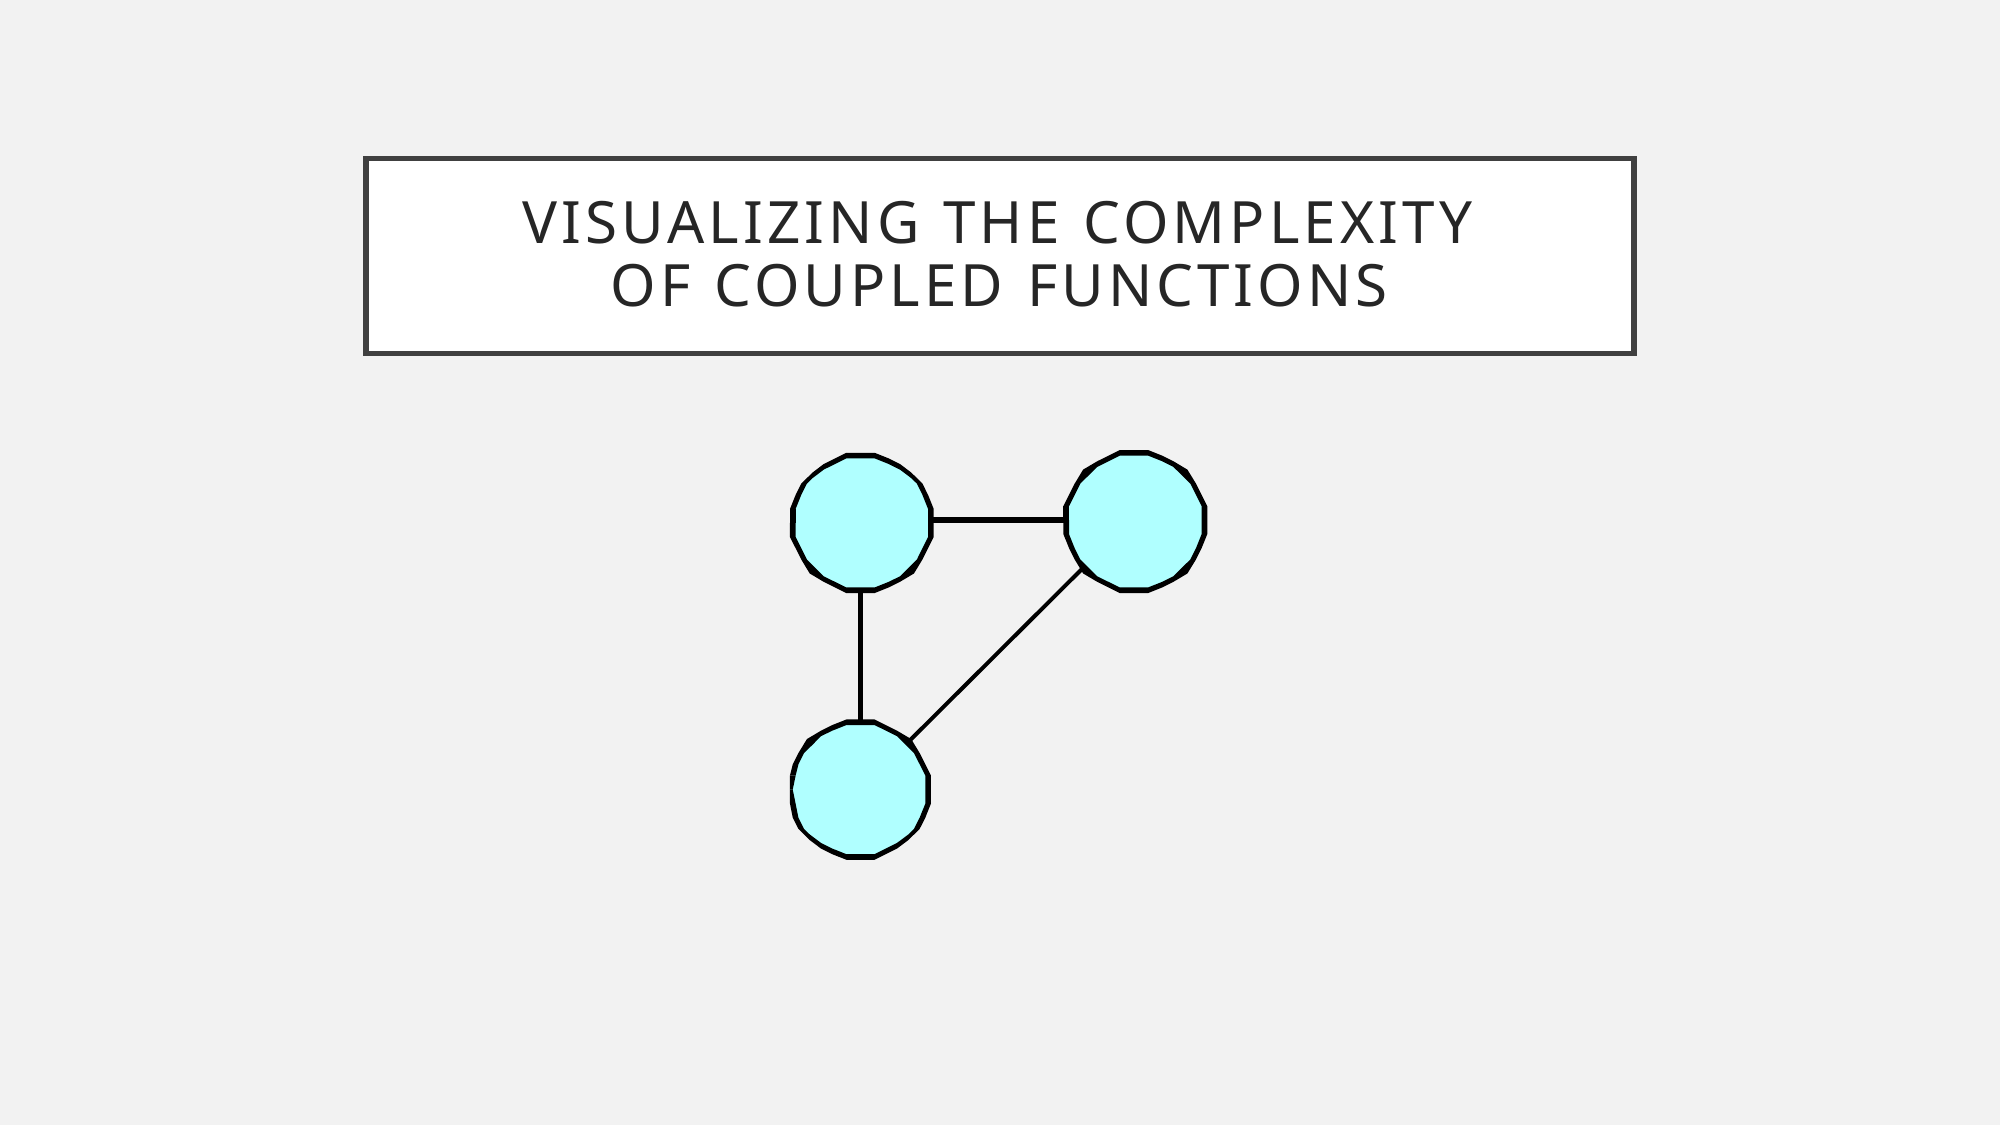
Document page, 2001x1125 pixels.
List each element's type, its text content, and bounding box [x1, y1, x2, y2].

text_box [789, 449, 1210, 863]
title Visualizing The Complexity of Coupled Functions [363, 156, 1637, 356]
